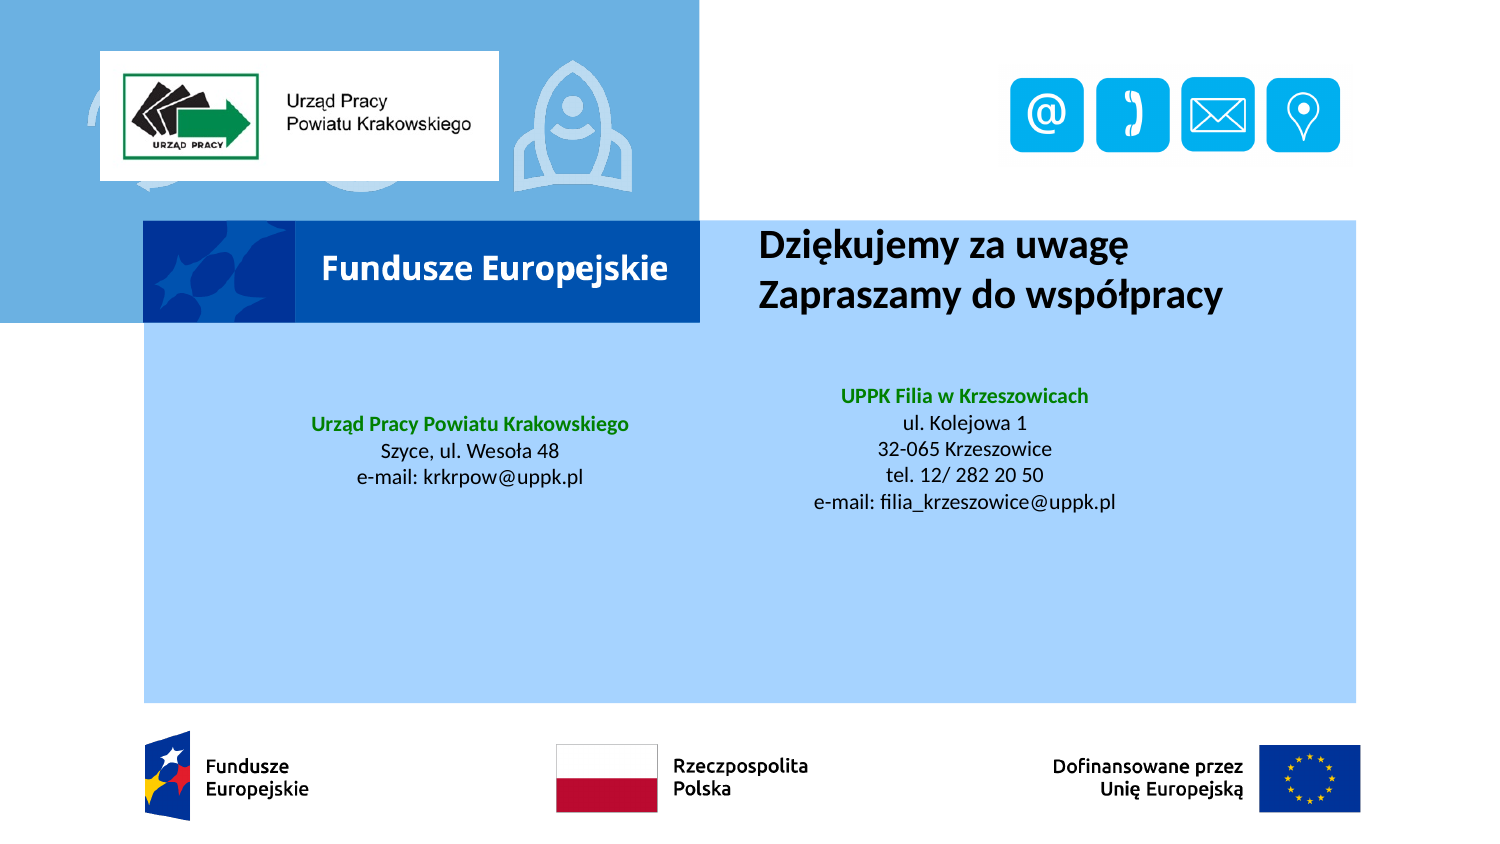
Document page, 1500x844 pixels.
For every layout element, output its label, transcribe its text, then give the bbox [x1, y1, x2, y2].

picture [143, 220, 700, 323]
picture [100, 51, 499, 181]
picture [1020, 711, 1394, 844]
text_box Dziękujemy za uwagę Zapraszamy do współpracy [744, 209, 1252, 324]
picture [997, 64, 1353, 167]
text_box Urząd Pracy Powiatu Krakowskiego Szyce, ul. Wesoła 48 e-mail: krkrpow@uppk.pl [261, 402, 680, 497]
text_box UPPK Filia w Krzeszowicach ul. Kolejowa 1 32-065 Krzeszowice tel. 12/ 282 20 50 e-mail: filia_krzeszowice@uppk.pl [702, 374, 1228, 521]
picture [522, 710, 841, 844]
picture [111, 711, 342, 844]
